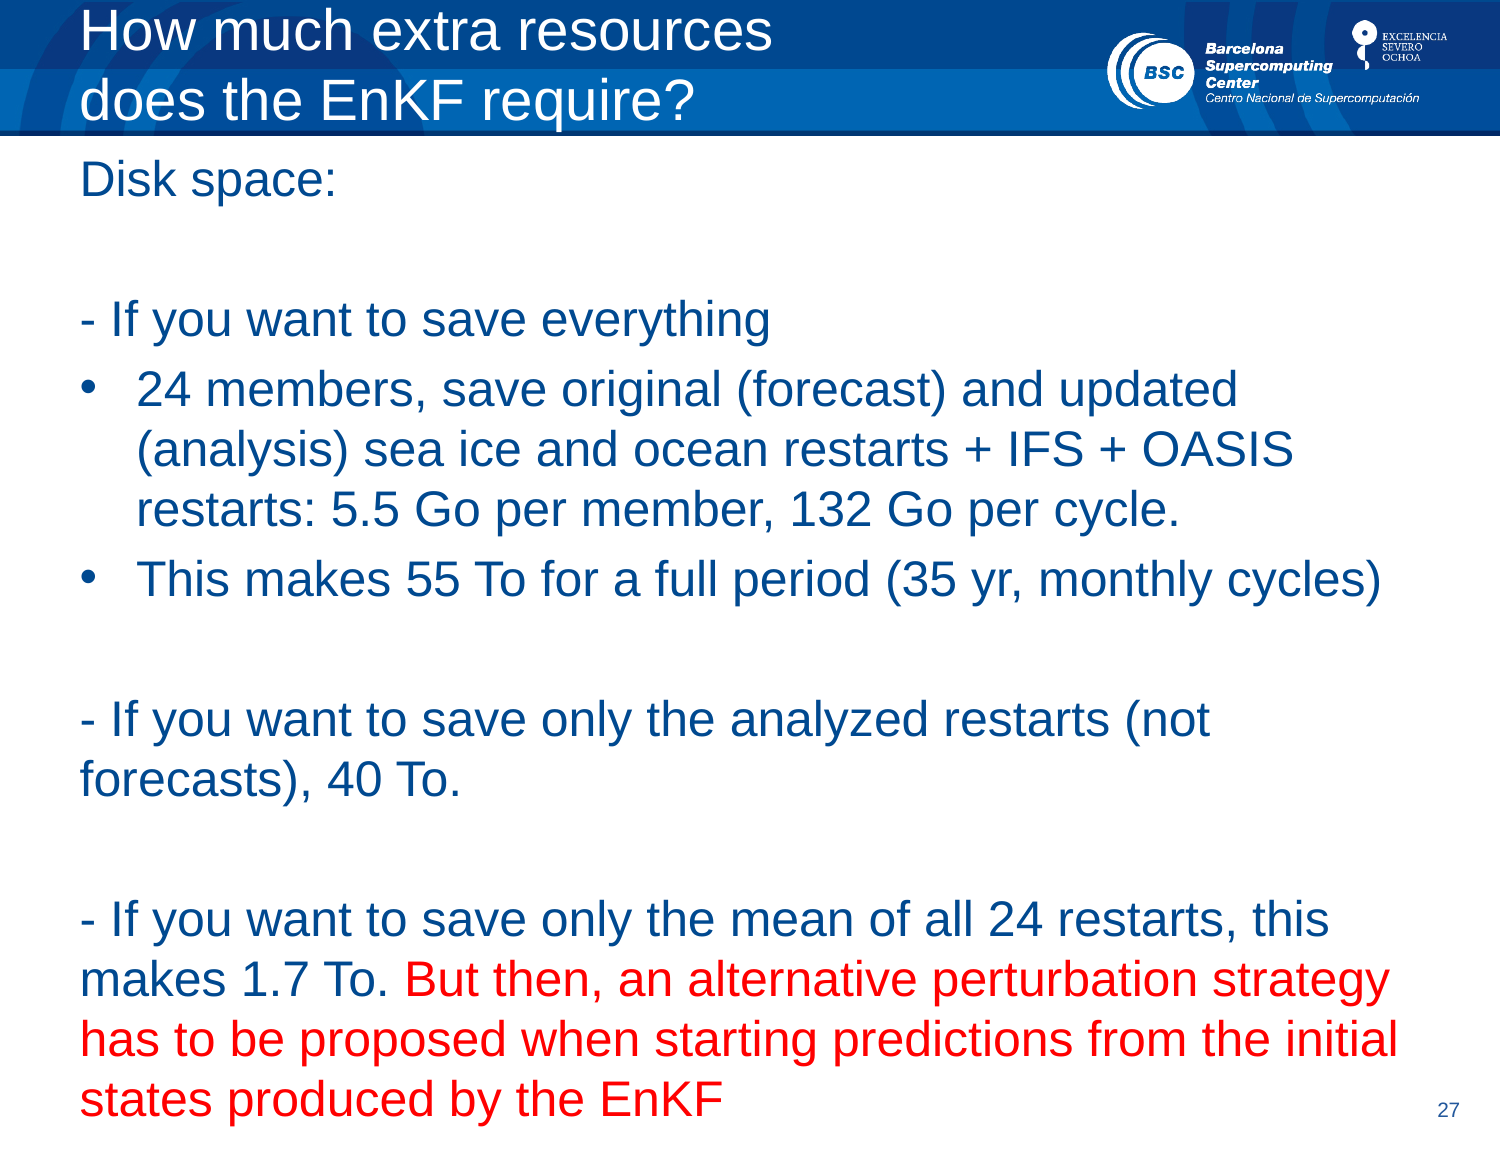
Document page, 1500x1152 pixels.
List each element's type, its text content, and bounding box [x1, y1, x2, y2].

picture [0, 0, 1500, 136]
list Disk space: - If you want to save everything 24 members, save original (forecast) and updated (analysis) sea ice and ocean restarts + IFS + OASIS restarts: 5.5 Go per member, 132 Go per cycle. This makes 55 To for a full period (35 yr, monthly cycles) - If you want to save only the analyzed restarts (not forecasts), 40 To. - If you want to save only the mean of all 24 restarts, this makes 1.7 To. But then, an alternative perturbation strategy has to be proposed when starting predictions from the initial states produced by the EnKF [64, 138, 1432, 1045]
title How much extra resources does the EnKF require? [65, 0, 928, 100]
